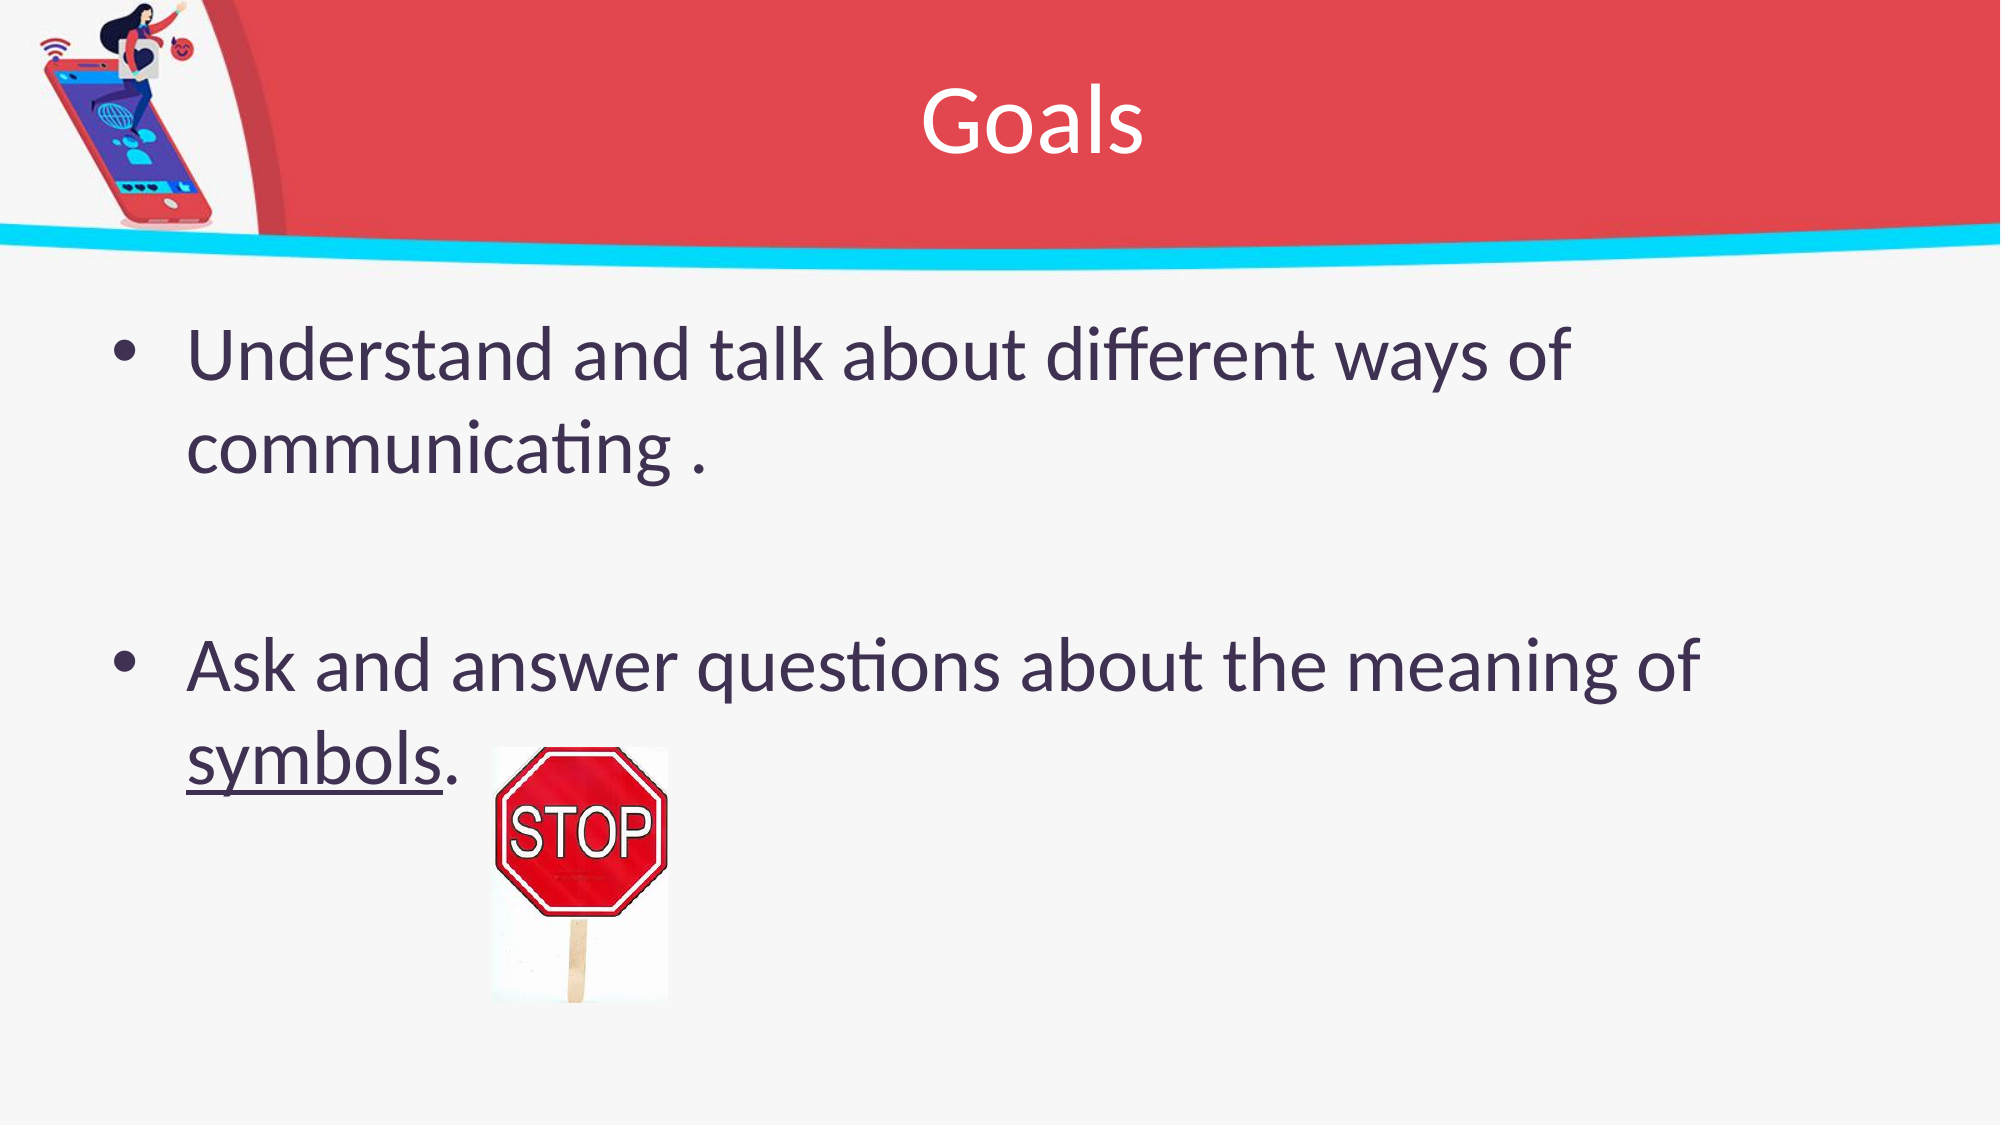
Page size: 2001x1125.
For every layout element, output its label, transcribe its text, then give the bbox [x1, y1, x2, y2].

title Goals [131, 0, 1936, 229]
picture [0, 0, 2001, 1125]
list Understand and talk about different ways of communicating . Ask and answer questions about the meaning of symbols. [96, 295, 1900, 1043]
